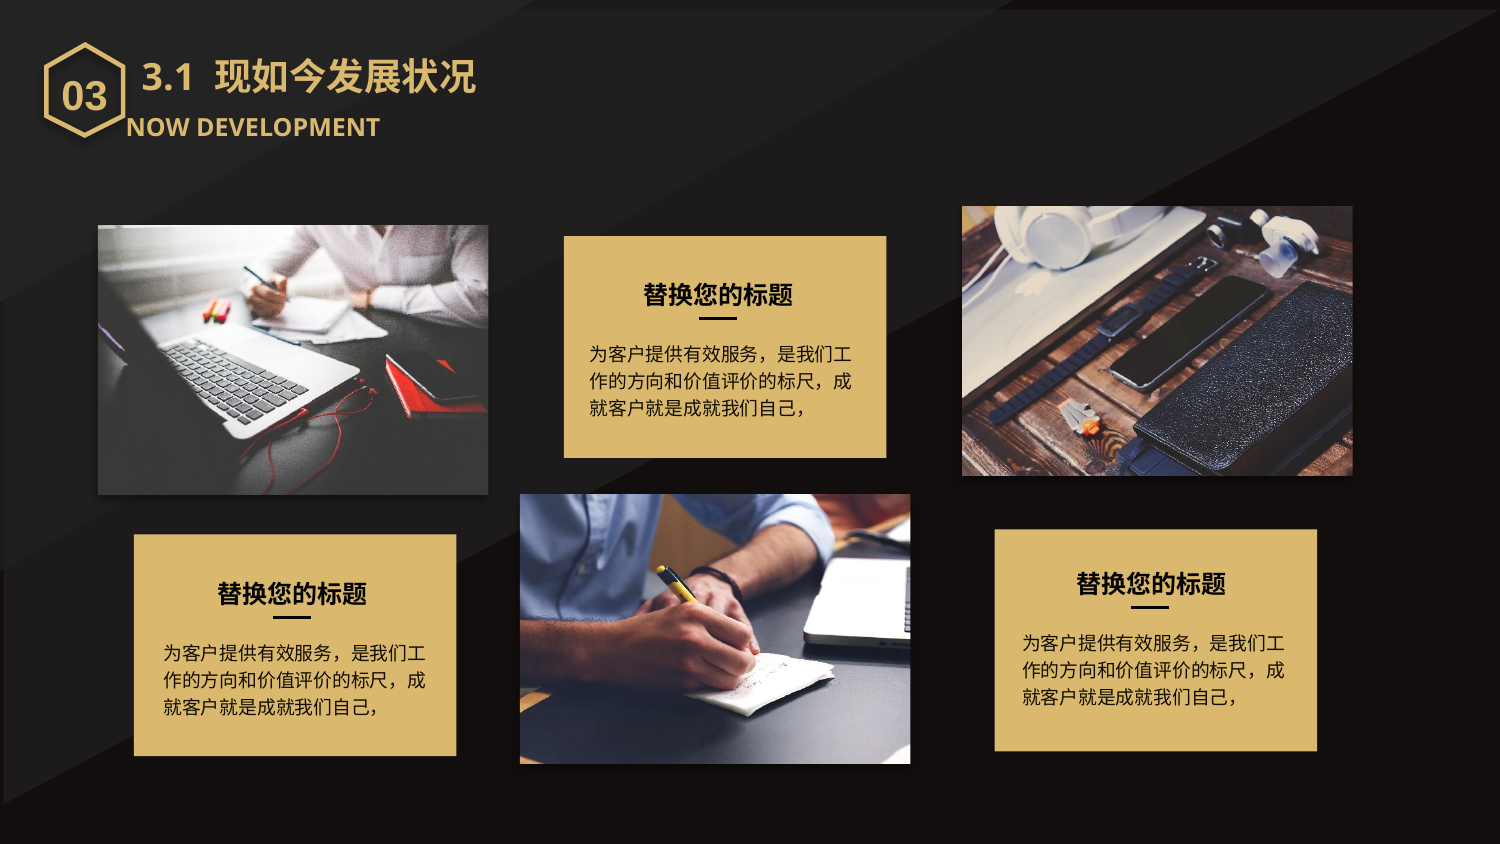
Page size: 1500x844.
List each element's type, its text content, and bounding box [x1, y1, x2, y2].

picture [519, 494, 911, 764]
picture [961, 206, 1353, 476]
picture [97, 225, 489, 495]
text_box 替换您的标题 [1061, 560, 1343, 606]
text_box 为客户提供有效服务，是我们工作的方向和价值评价的标尺，成就客户就是成就我们自己， [148, 629, 449, 726]
text_box 为客户提供有效服务，是我们工作的方向和价值评价的标尺，成就客户就是成就我们自己， [574, 330, 876, 427]
text_box 替换您的标题 [629, 271, 811, 317]
text_box 为客户提供有效服务，是我们工作的方向和价值评价的标尺，成就客户就是成就我们自己， [1007, 619, 1308, 716]
text_box 替换您的标题 [202, 570, 384, 616]
text_box NOW DEVELOPMENT [110, 103, 396, 149]
text_box 3.1 现如今发展状况 [126, 45, 492, 106]
